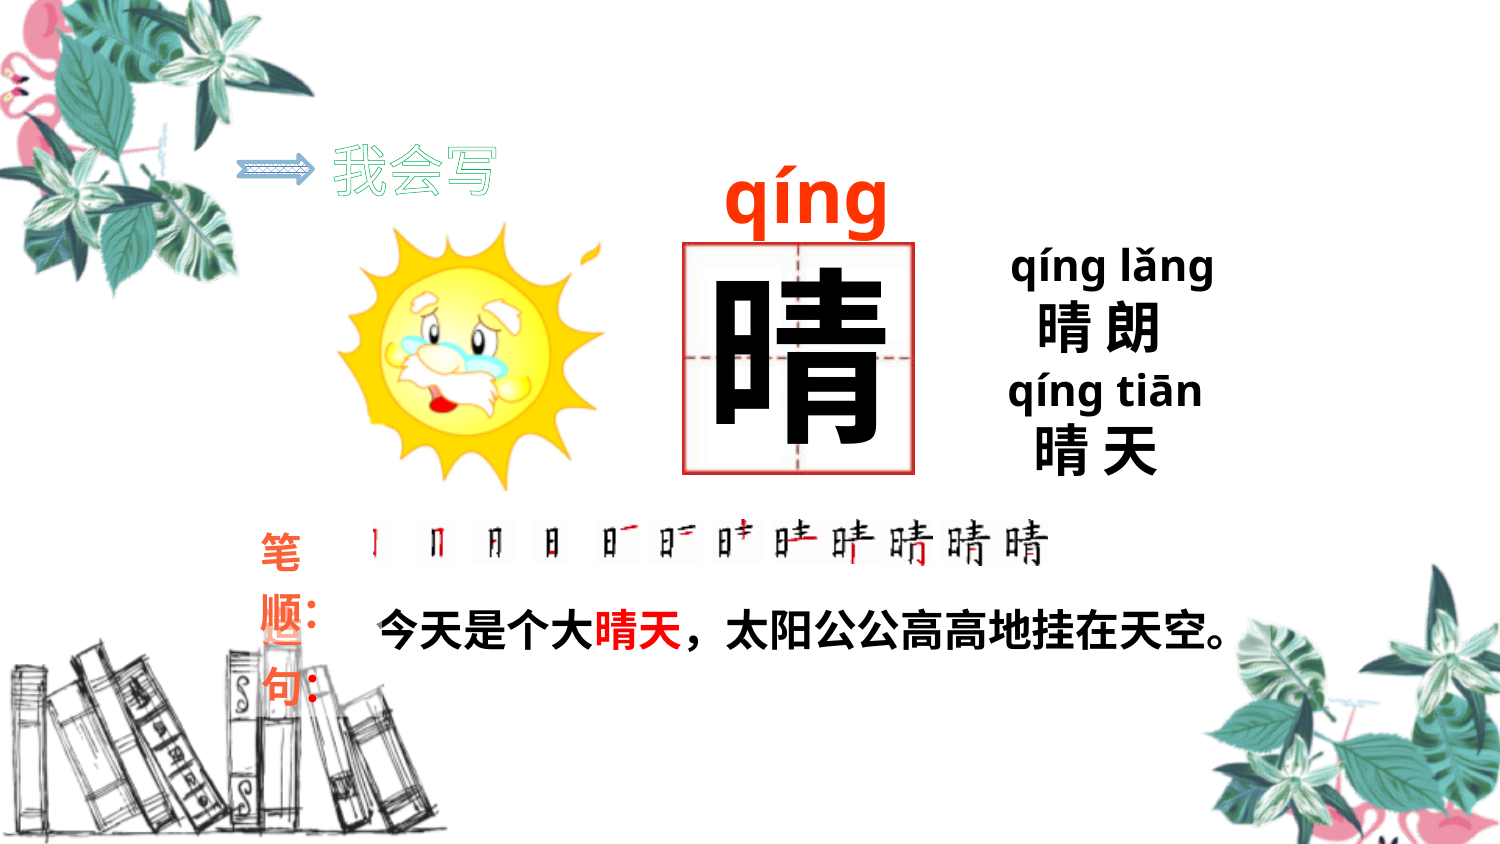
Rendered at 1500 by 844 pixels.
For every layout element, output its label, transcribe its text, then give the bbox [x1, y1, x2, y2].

text_box 造句： [249, 643, 383, 717]
picture [772, 518, 933, 573]
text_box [681, 232, 915, 476]
text_box [236, 152, 315, 186]
picture [336, 218, 609, 492]
text_box qíng tiān 晴 天 [996, 356, 1216, 488]
picture [595, 518, 641, 564]
picture [1107, 470, 1500, 844]
text_box 我会写 [320, 129, 512, 208]
picture [940, 518, 1048, 573]
picture [373, 518, 392, 573]
picture [533, 518, 570, 564]
picture [0, 0, 390, 400]
picture [648, 518, 702, 564]
picture [418, 518, 454, 573]
text_box 今天是个大晴天，太阳公公高高地挂在天空。 [364, 586, 1271, 661]
text_box 笔顺： [248, 510, 382, 643]
text_box qíng [712, 143, 903, 230]
text_box qíng lǎng 晴 朗 [998, 219, 1257, 366]
picture [0, 605, 467, 844]
picture [710, 518, 764, 564]
picture [471, 518, 516, 564]
